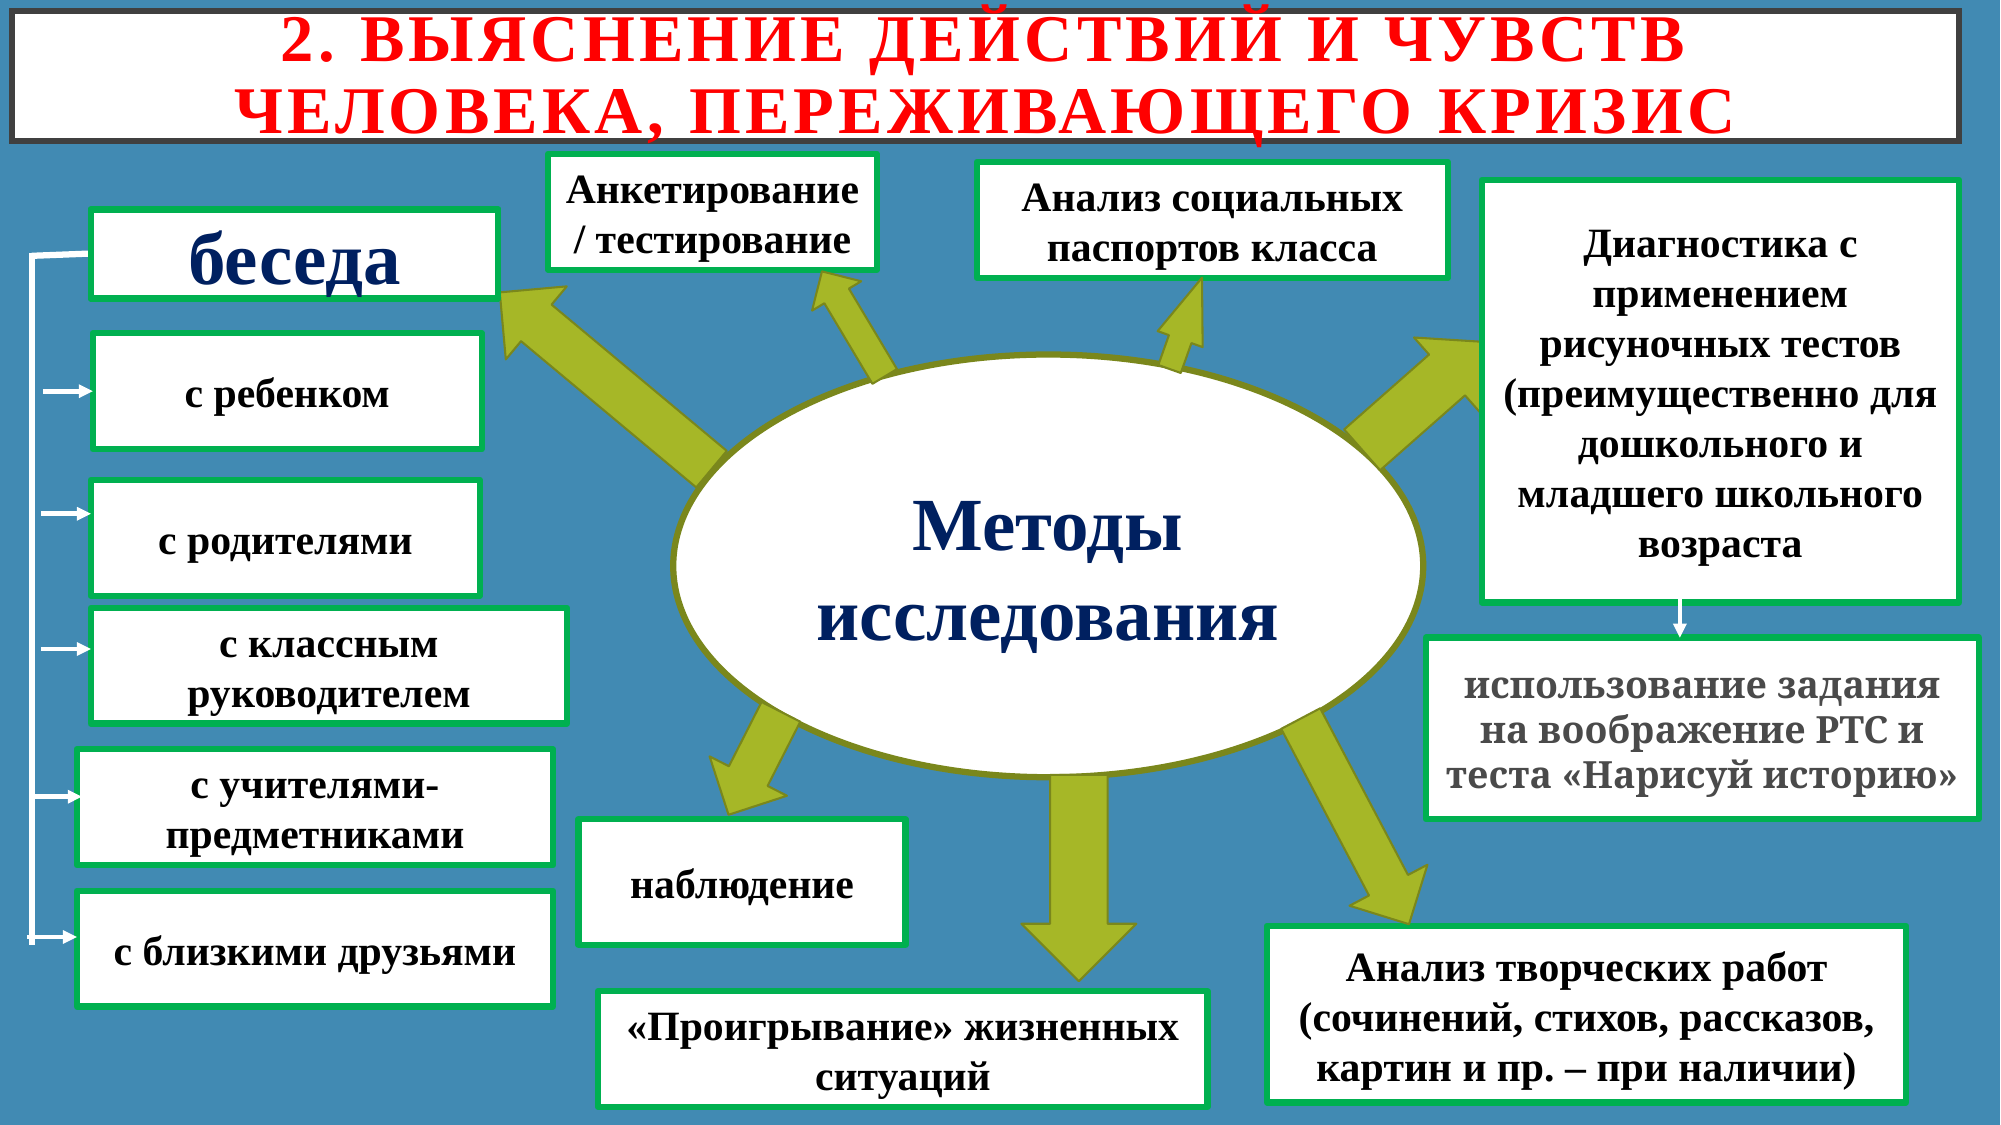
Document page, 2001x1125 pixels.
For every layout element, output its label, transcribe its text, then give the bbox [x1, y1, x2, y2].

text_box Анализ социальных паспортов класса [976, 161, 1449, 279]
text_box с родителями [90, 479, 481, 597]
text_box Диагностика с применением рисуночных тестов (преимущественно для дошкольного и младшего школьного возраста [1481, 179, 1960, 603]
text_box беседа [90, 209, 499, 299]
text_box [1343, 336, 1481, 472]
text_box [1020, 773, 1138, 982]
text_box «Проигрывание» жизненных ситуаций [597, 990, 1208, 1108]
text_box с классным руководителем [90, 607, 568, 725]
text_box с ребенком [92, 332, 483, 450]
text_box [1280, 707, 1429, 926]
text_box с близкими друзьями [76, 890, 554, 1008]
text_box [1156, 276, 1204, 374]
text_box использование задания на воображение РТС и теста «Нарисуй историю» [1425, 637, 1980, 820]
text_box наблюдение [578, 818, 906, 946]
text_box Анкетирование / тестирование [547, 153, 878, 271]
text_box [811, 270, 898, 385]
text_box с учителями-предметниками [76, 748, 554, 866]
title 2. Выяснение действий и чувств человека, переживающего кризис [9, 8, 1962, 144]
text_box Методы исследования [672, 353, 1425, 779]
text_box Анализ творческих работ (сочинений, стихов, рассказов, картин и пр. – при наличии) [1266, 925, 1907, 1104]
text_box [708, 701, 802, 816]
text_box [499, 285, 728, 489]
